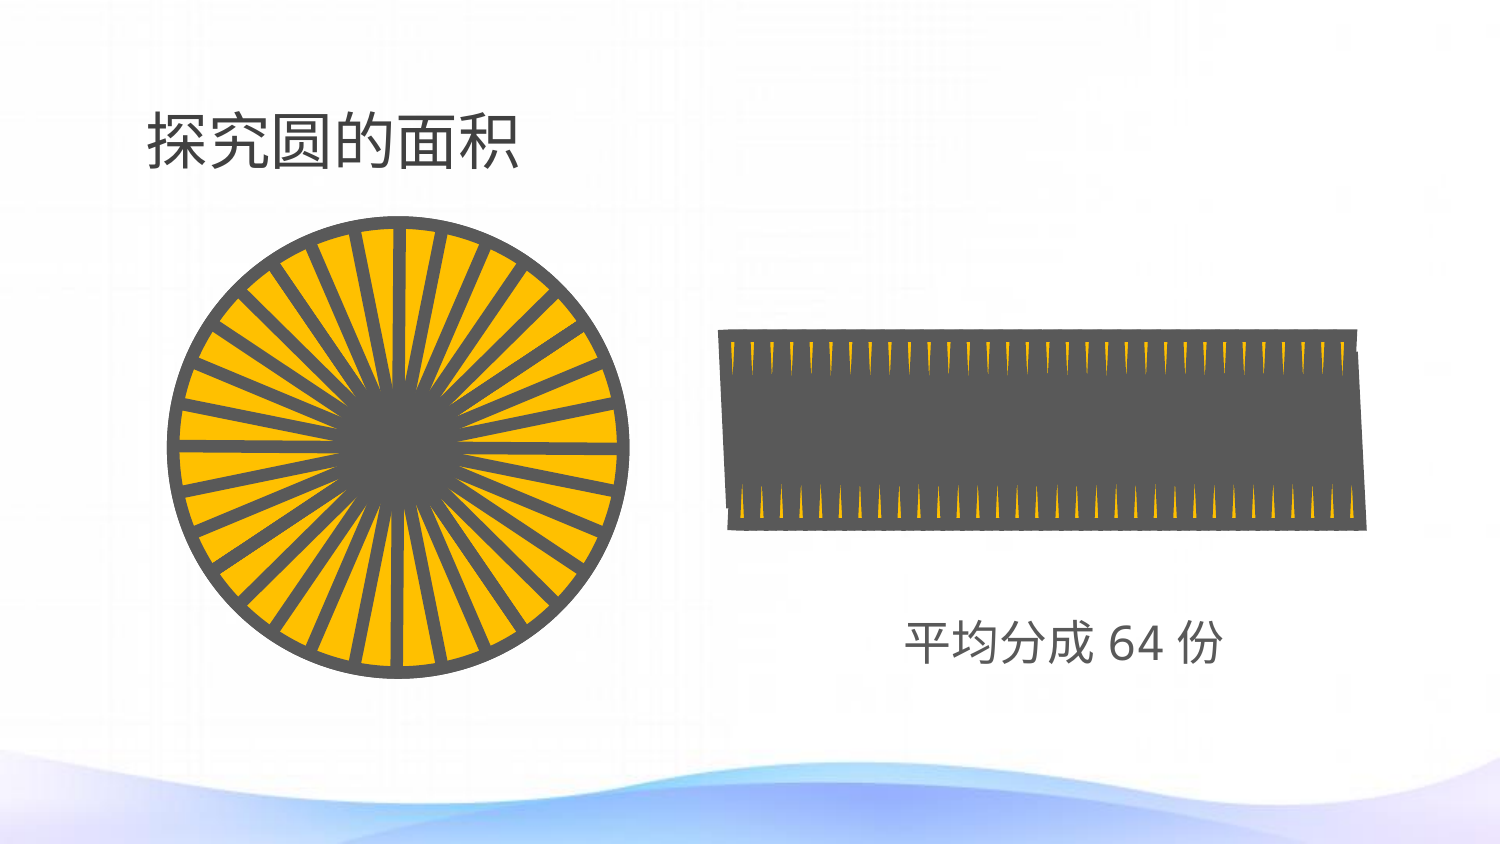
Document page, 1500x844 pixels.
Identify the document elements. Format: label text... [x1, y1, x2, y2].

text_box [173, 222, 562, 673]
picture [0, 0, 1500, 844]
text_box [553, 336, 1500, 680]
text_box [562, 180, 1500, 524]
text_box 探究圆的面积 [140, 98, 527, 180]
